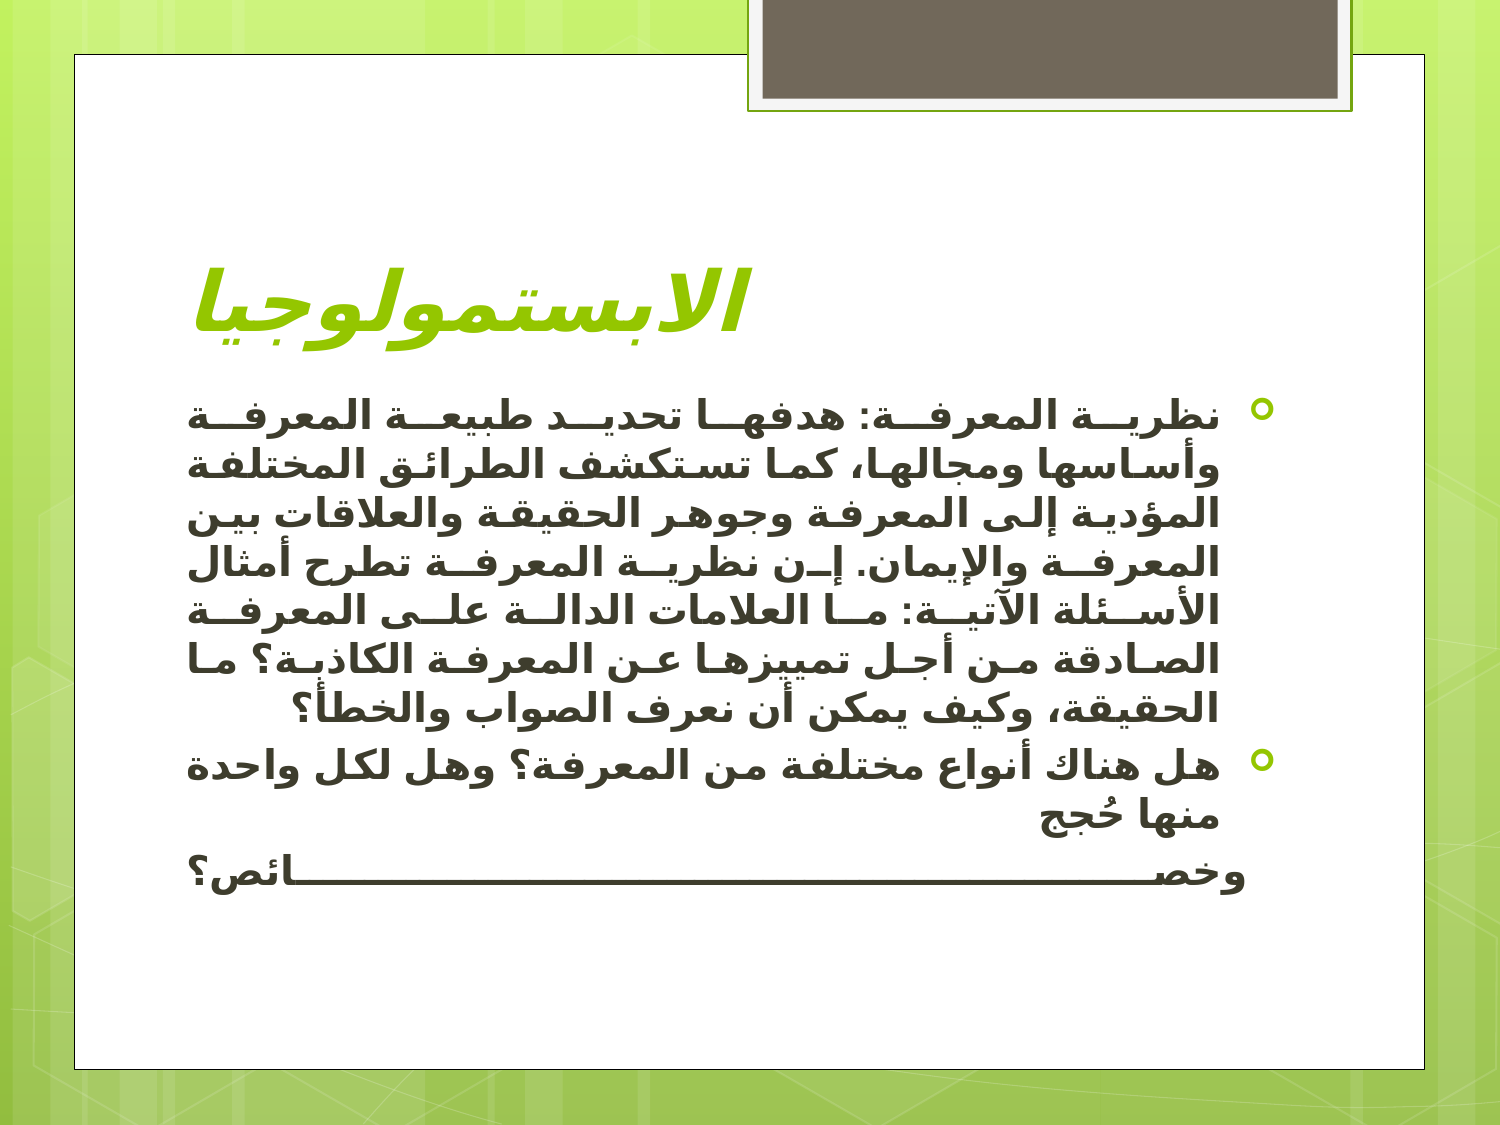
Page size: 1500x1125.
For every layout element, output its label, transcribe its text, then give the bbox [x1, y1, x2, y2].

list نظرية المعرفة: هدفها تحديد طبيعة المعرفة وأساسها ومجالها، كما تستكشف الطرائق المختلفة المؤدية إلى المعرفة وجوهر الحقيقة والعلاقات بين المعرفة والإيمان. إن نظرية المعرفة تطرح أمثال الأسئلة الآتية: ما العلامات الدالة على المعرفة الصادقة من أجل تمييزها عن المعرفة الكاذبة؟ ما الحقيقة، وكيف يمكن أن نعرف الصواب والخطأ؟ هل هناك أنواع مختلفة من المعرفة؟ وهل لكل واحدة منها حُجج وخصائص؟ [171, 381, 1283, 957]
title الابستمولوجيا [171, 168, 1324, 357]
